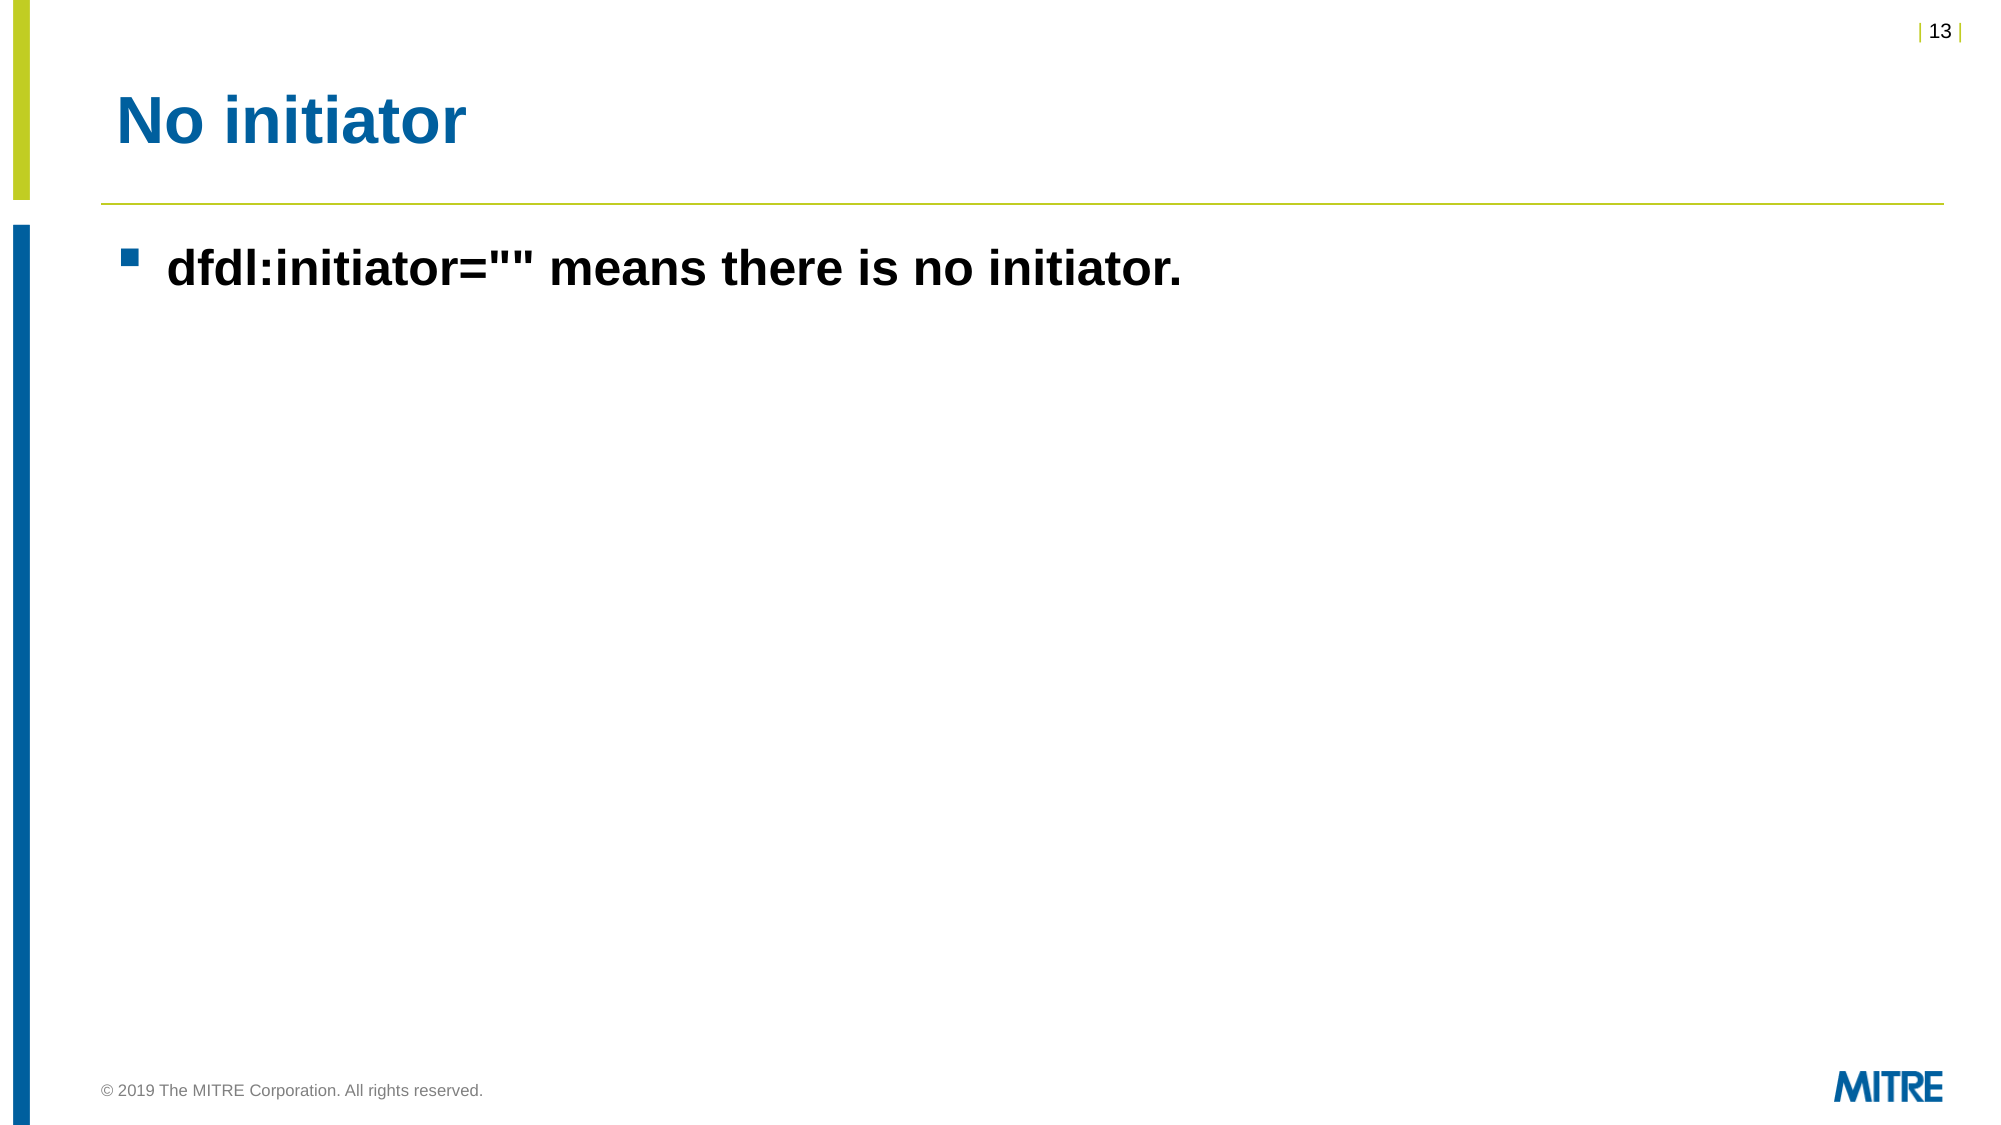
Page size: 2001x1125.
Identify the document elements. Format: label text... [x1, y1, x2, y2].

title No initiator [101, 60, 1945, 184]
picture [1834, 1068, 1945, 1109]
list dfdl:initiator="" means there is no initiator. [101, 224, 1945, 1012]
footer © 2019 The MITRE Corporation. All rights reserved. [101, 1069, 1338, 1110]
